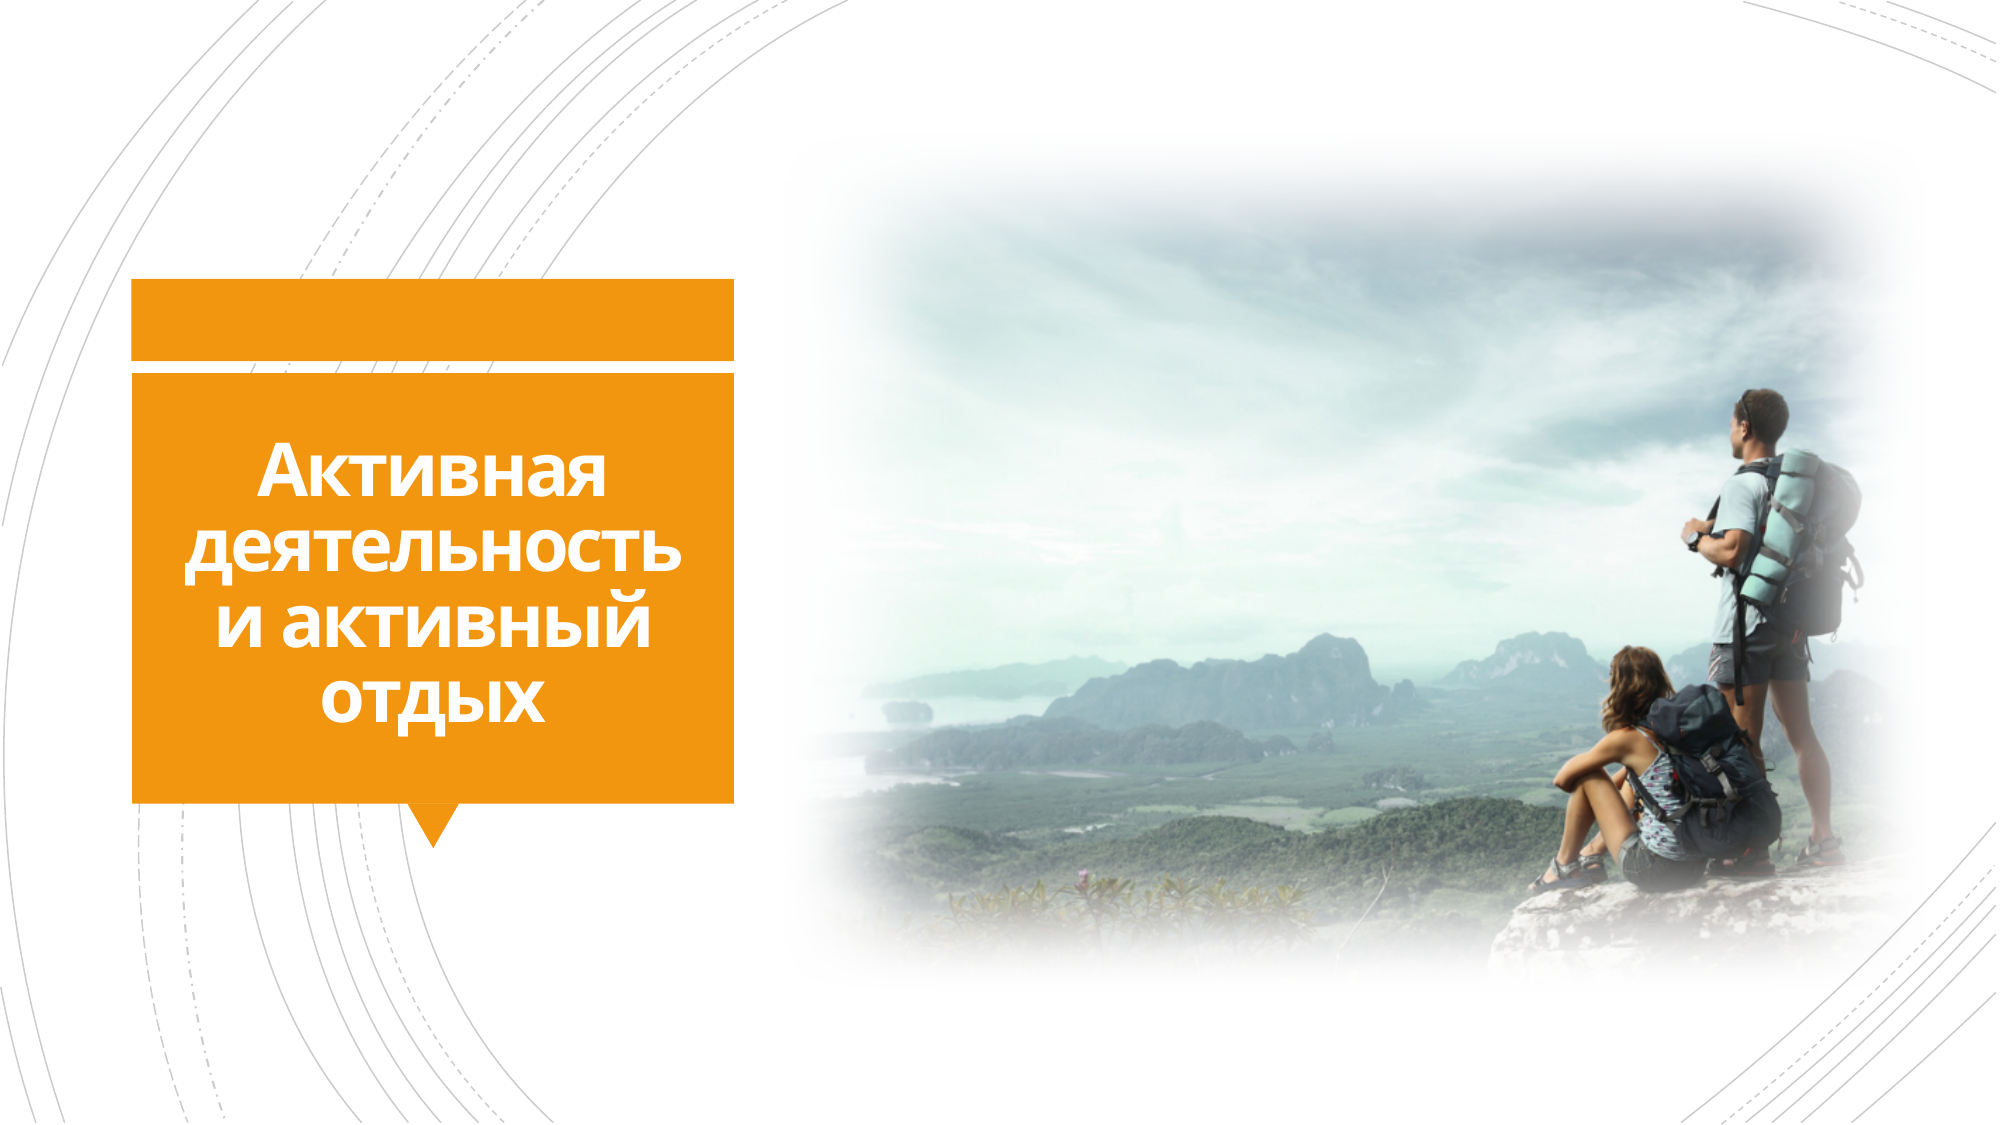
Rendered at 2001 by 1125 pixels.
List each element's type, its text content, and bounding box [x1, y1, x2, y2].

picture [781, 131, 1930, 994]
title Активная деятельность и активный отдых [145, 385, 720, 789]
